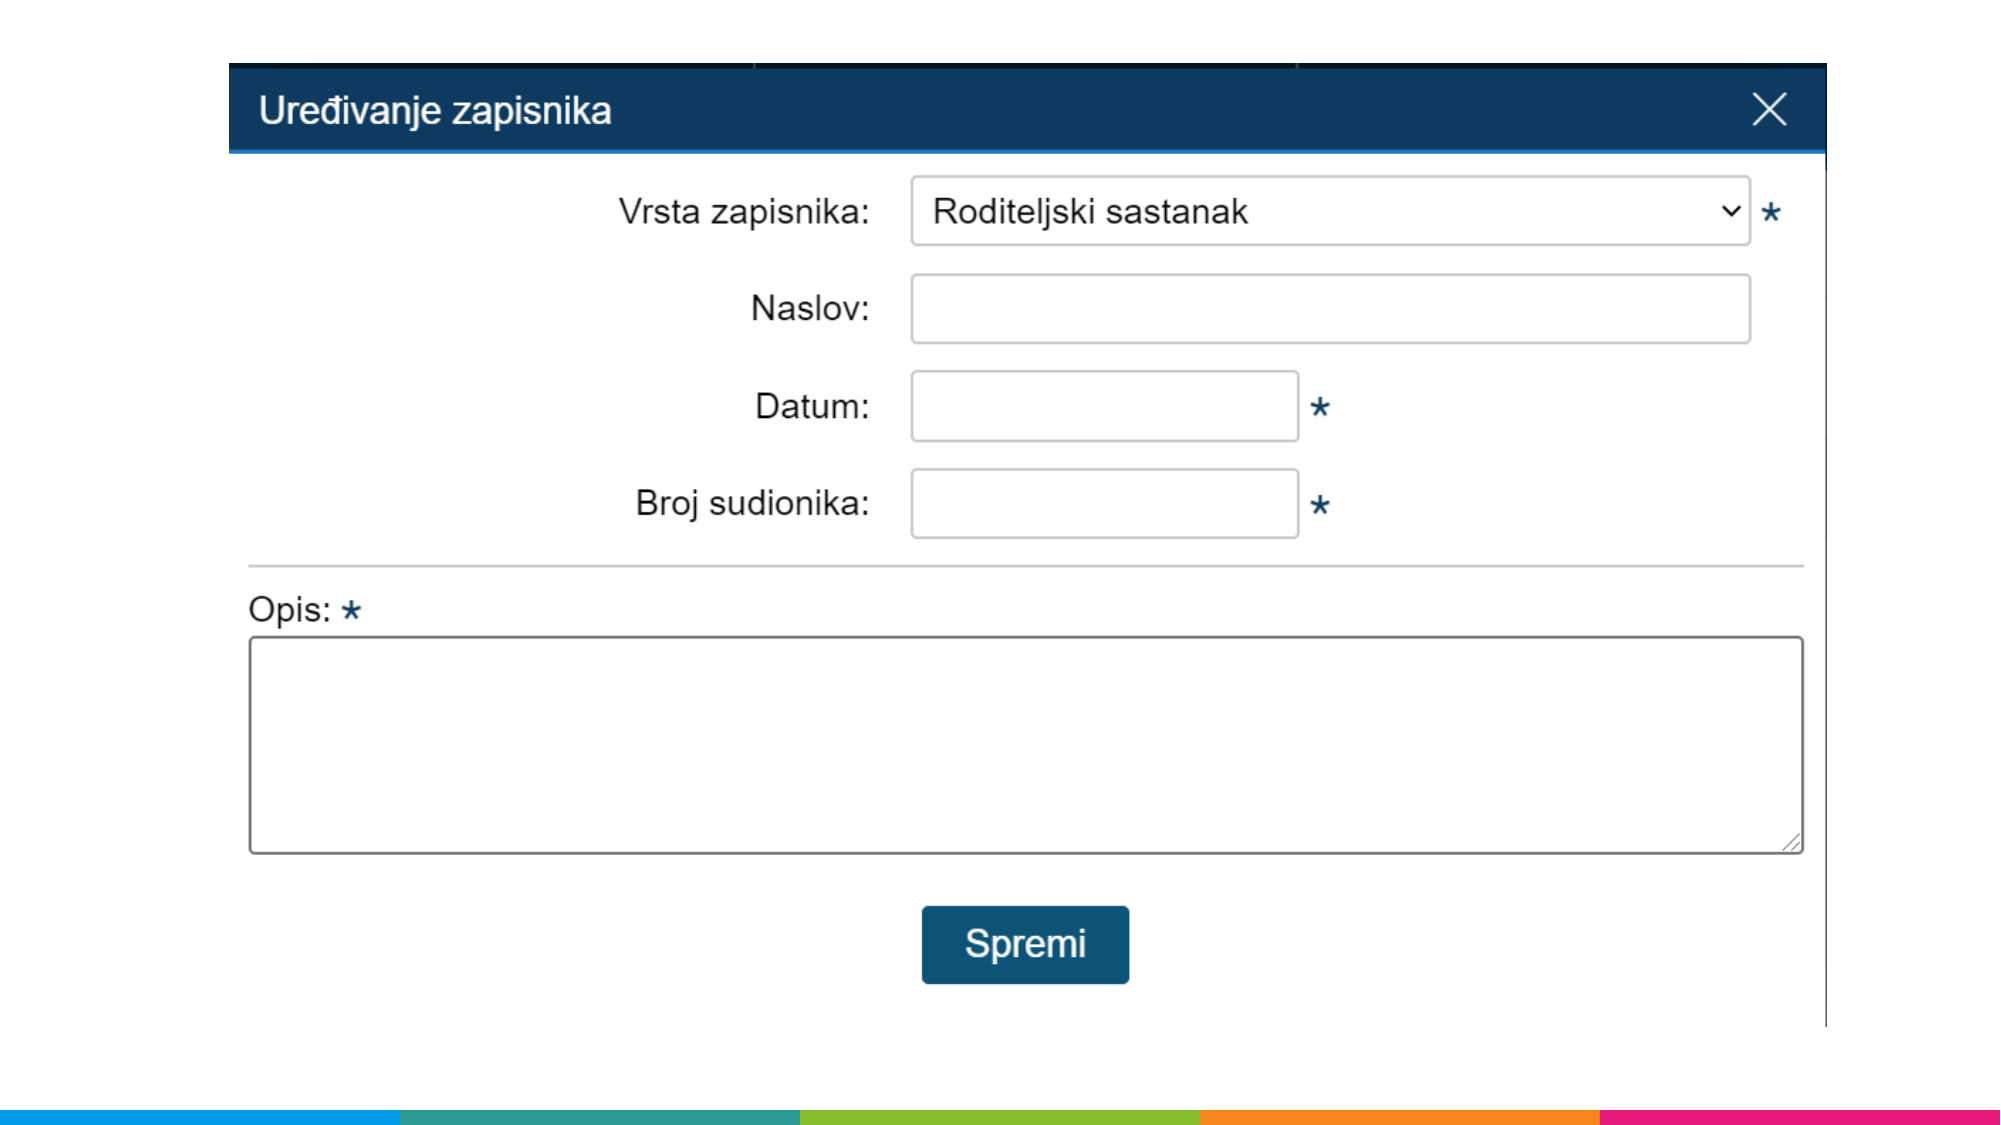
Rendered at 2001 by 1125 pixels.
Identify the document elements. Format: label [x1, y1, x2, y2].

picture [228, 62, 1828, 1027]
